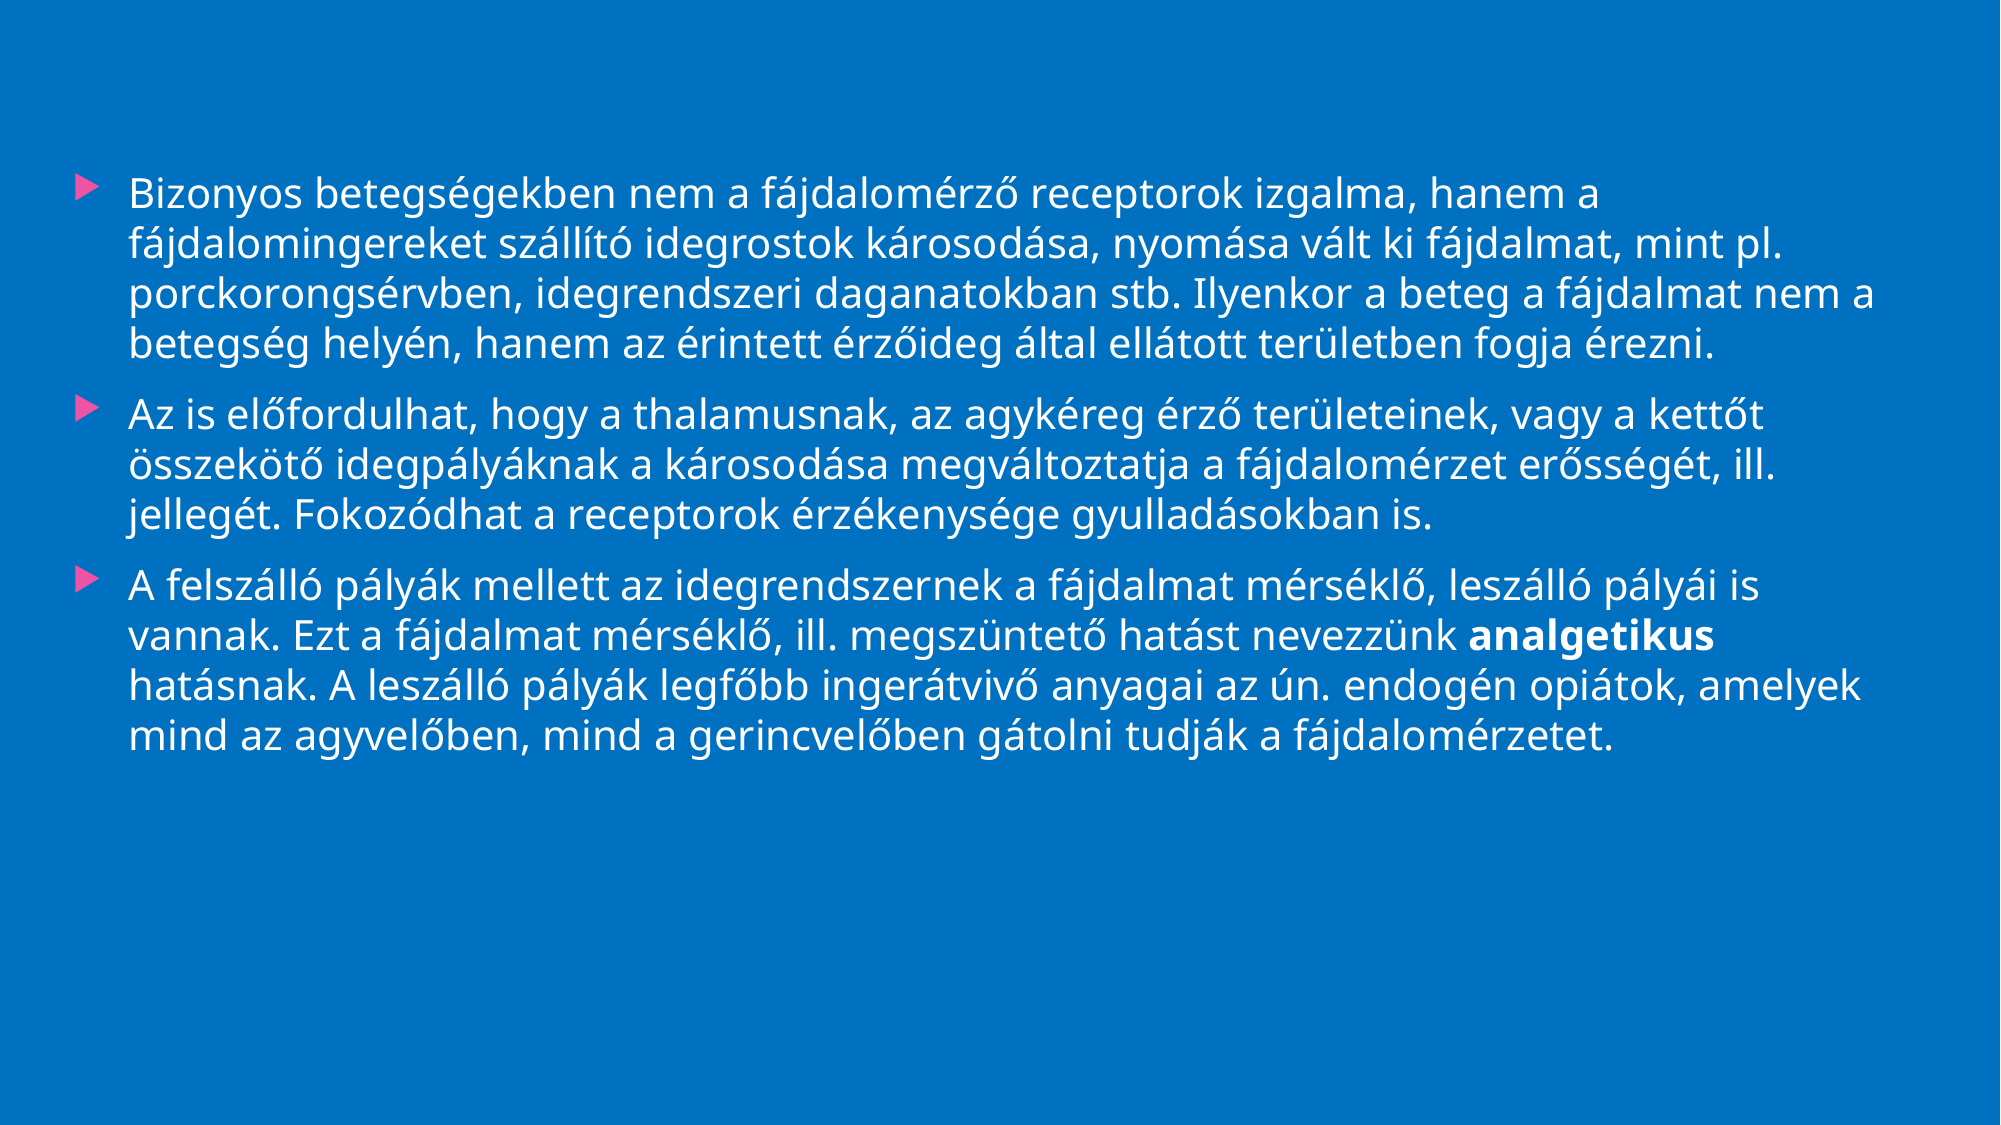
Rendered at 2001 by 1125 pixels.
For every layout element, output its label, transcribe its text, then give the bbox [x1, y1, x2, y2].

list Bizonyos betegségekben nem a fájdalomérző receptorok izgalma, hanem a fájdalomingereket szállító idegrostok károsodása, nyomása vált ki fájdalmat, mint pl. porckorongsérvben, idegrendszeri daganatokban stb. Ilyenkor a beteg a fájdalmat nem a betegség helyén, hanem az érintett érzőideg által ellátott területben fogja érezni. Az is előfordulhat, hogy a thalamusnak, az agykéreg érző területeinek, vagy a kettőt összekötő idegpályáknak a károsodása megváltoztatja a fájdalomérzet erősségét, ill. jellegét. Fokozódhat a receptorok érzékenysége gyulladásokban is. A felszálló pályák mellett az idegrendszernek a fájdalmat mérséklő, leszálló pályái is vannak. Ezt a fájdalmat mérséklő, ill. megszüntető hatást nevezzünk analgetikus hatásnak. A leszálló pályák legfőbb ingerátvivő anyagai az ún. endogén opiátok, amelyek mind az agyvelőben, mind a gerincvelőben gátolni tudják a fájdalomérzetet. [57, 158, 1926, 1061]
